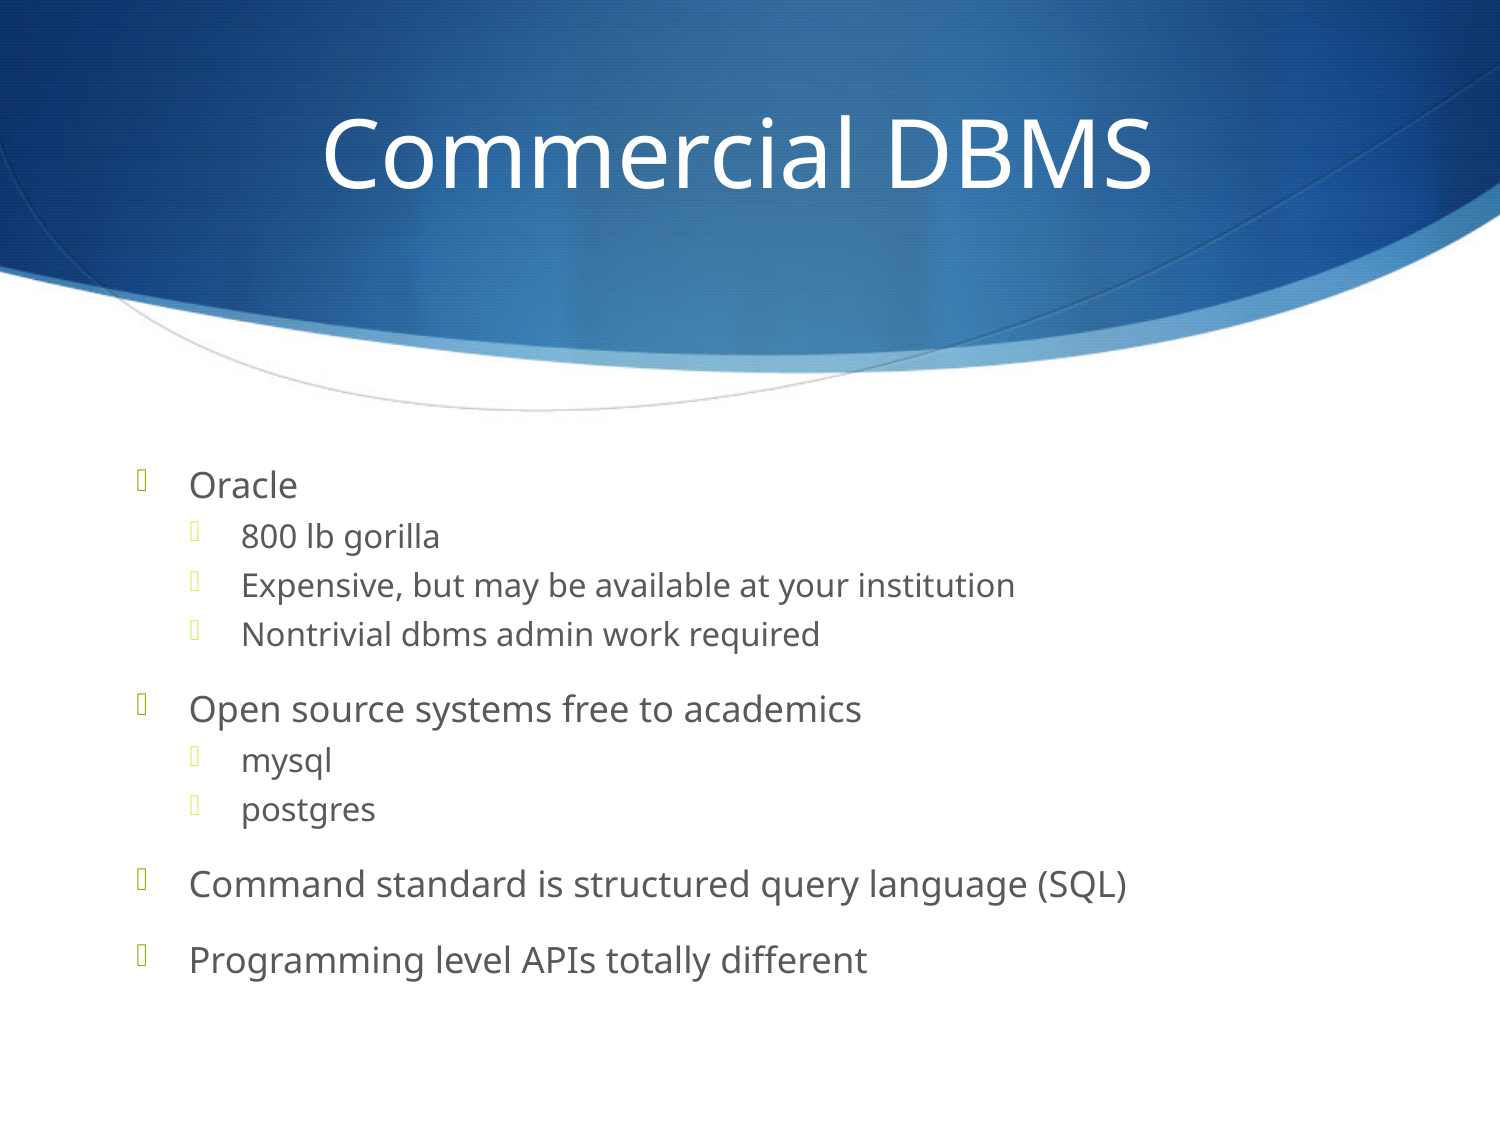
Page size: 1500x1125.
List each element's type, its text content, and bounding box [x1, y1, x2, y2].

picture [0, 0, 1500, 1125]
title Commercial DBMS [75, 56, 1425, 245]
list Oracle 800 lb gorilla Expensive, but may be available at your institution Nontrivial dbms admin work required Open source systems free to academics mysql postgres Command standard is structured query language (SQL) Programming level APIs totally different [121, 454, 1379, 991]
